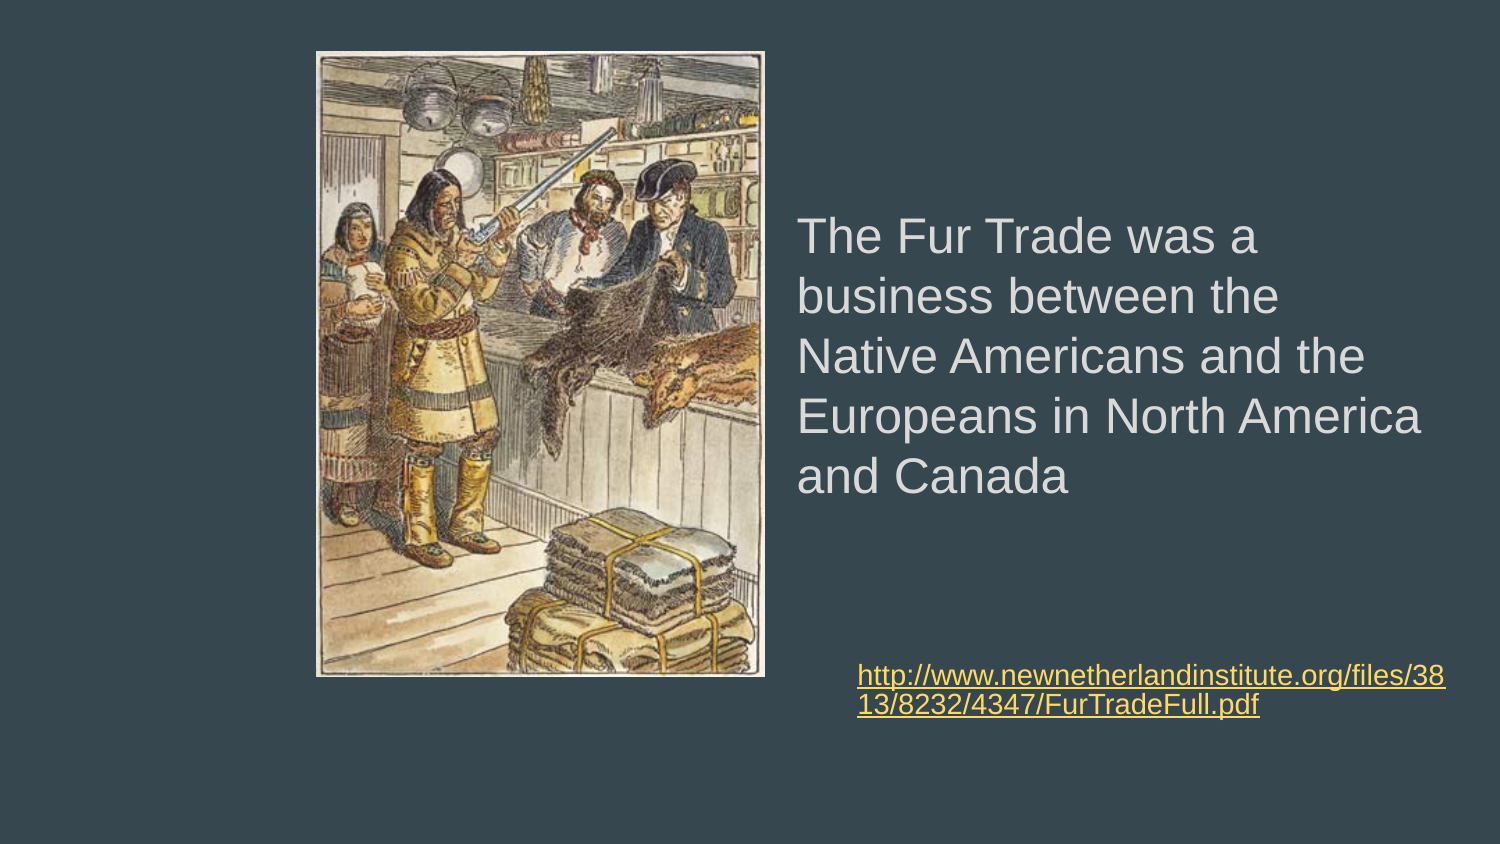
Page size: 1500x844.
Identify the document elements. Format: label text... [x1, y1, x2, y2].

text_box The Fur Trade was a business between the Native Americans and the Europeans in North America and Canada [781, 128, 1440, 625]
text_box http://www.newnetherlandinstitute.org/files/3813/8232/4347/FurTradeFull.pdf [842, 640, 1467, 797]
picture [315, 51, 765, 677]
